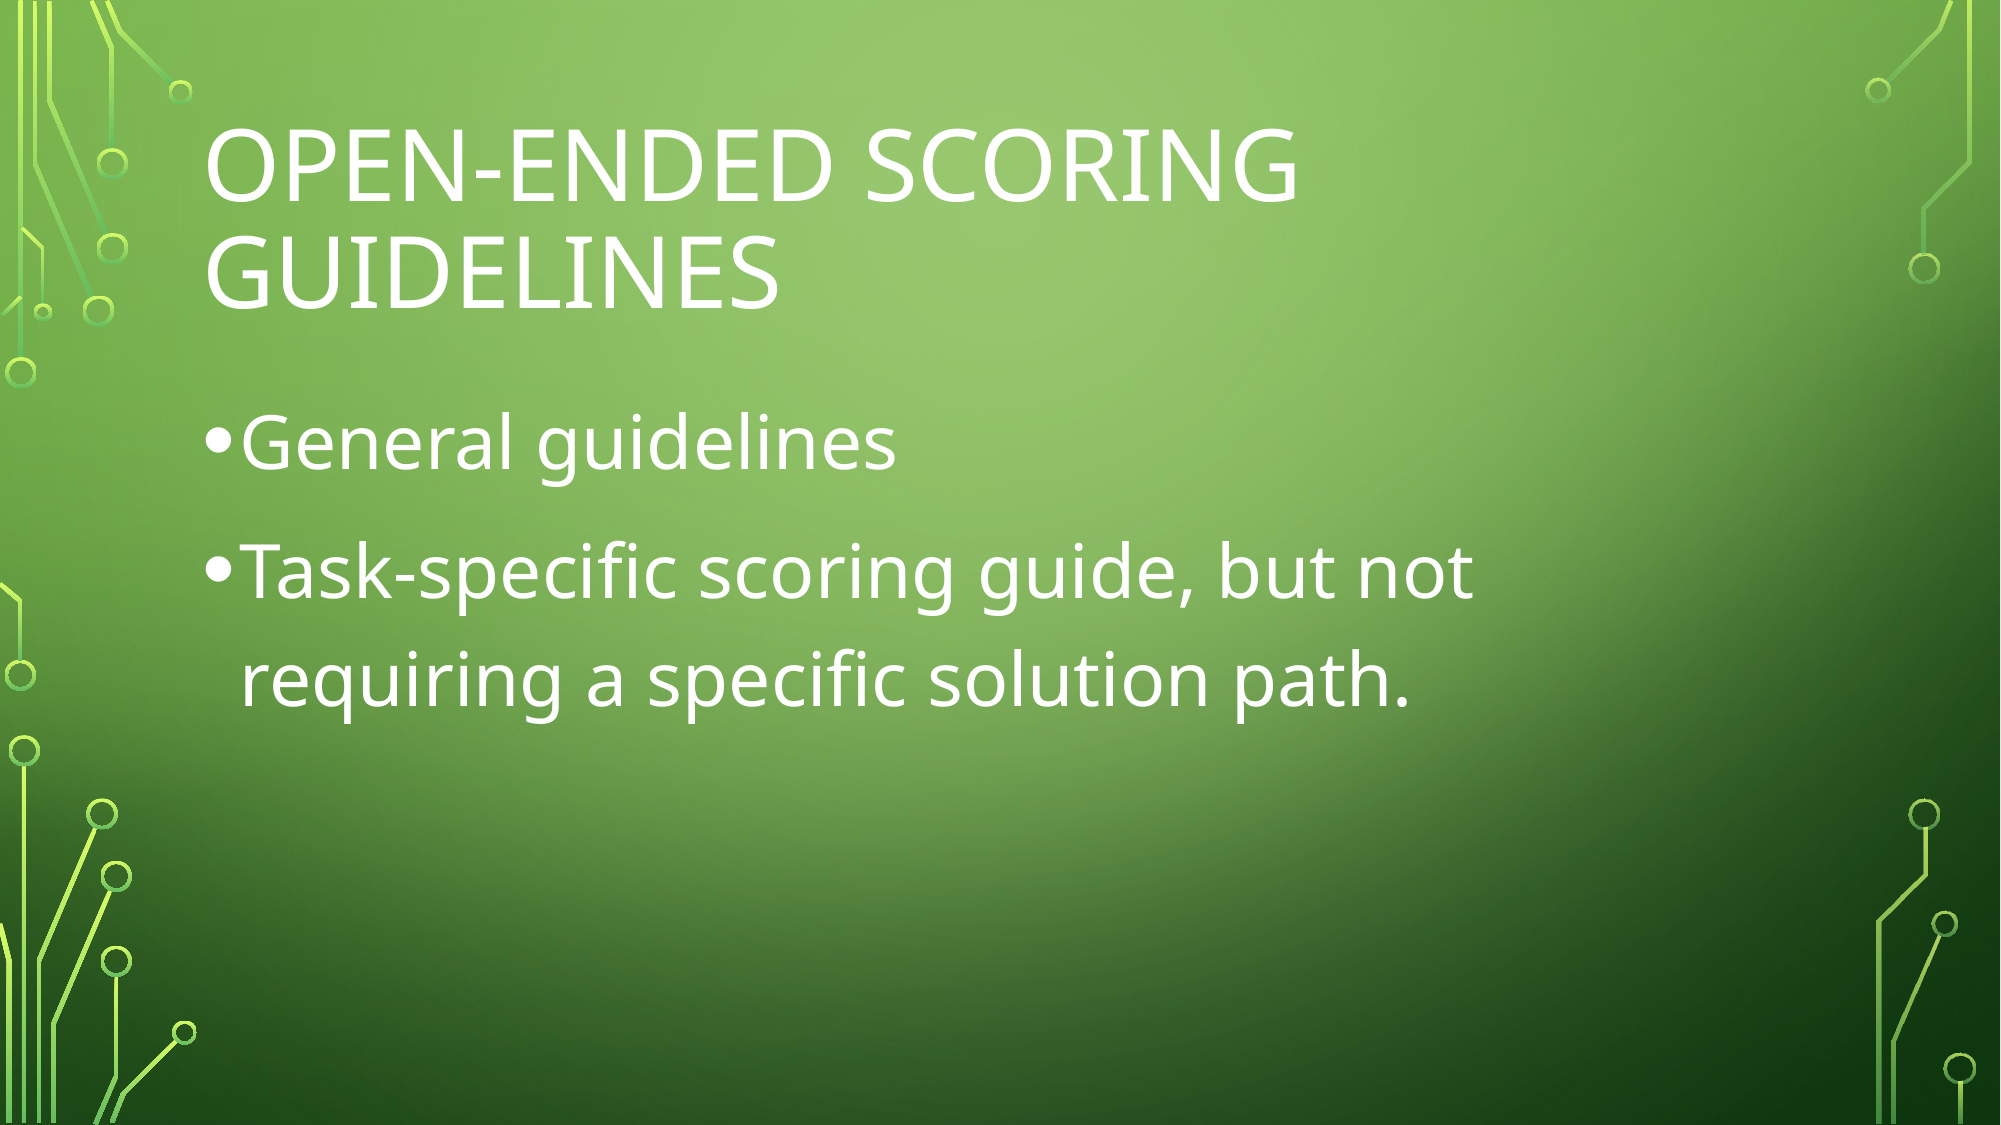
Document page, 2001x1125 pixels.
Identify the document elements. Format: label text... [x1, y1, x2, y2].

title Open-ended scoring guidelines [187, 101, 1922, 344]
list General guidelines Task-specific scoring guide, but not requiring a specific solution path. [187, 369, 1813, 950]
